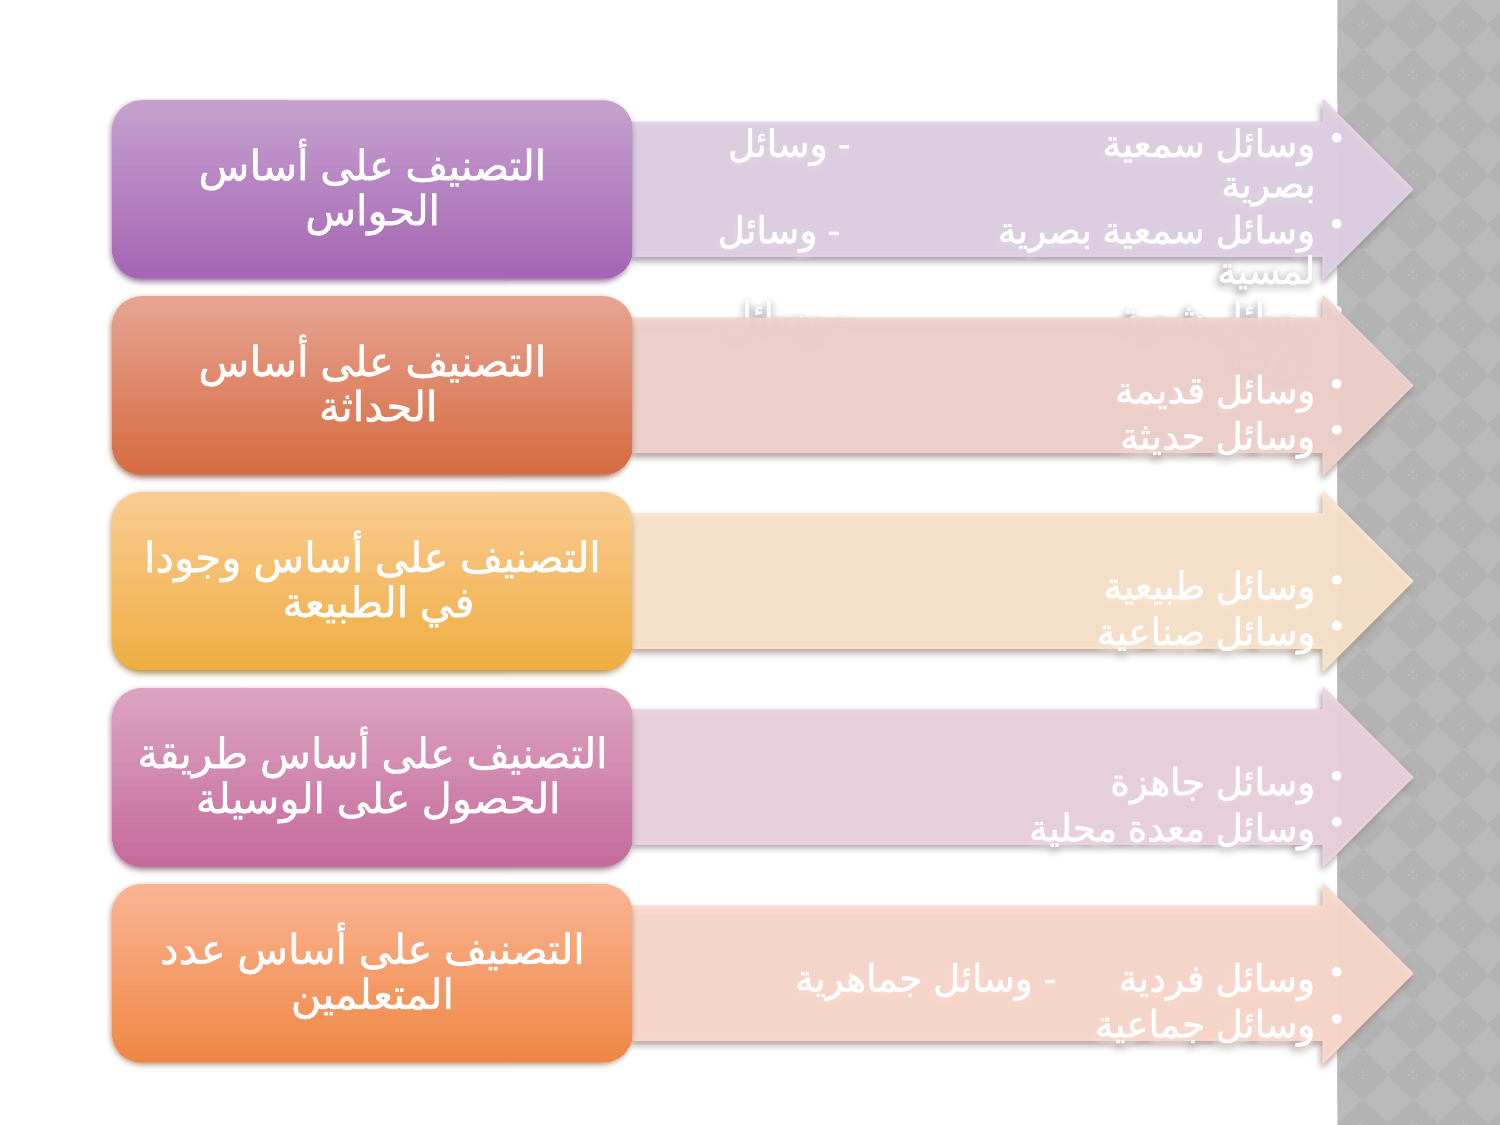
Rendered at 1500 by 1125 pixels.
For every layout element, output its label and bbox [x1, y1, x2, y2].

text_box [112, 99, 1413, 1063]
